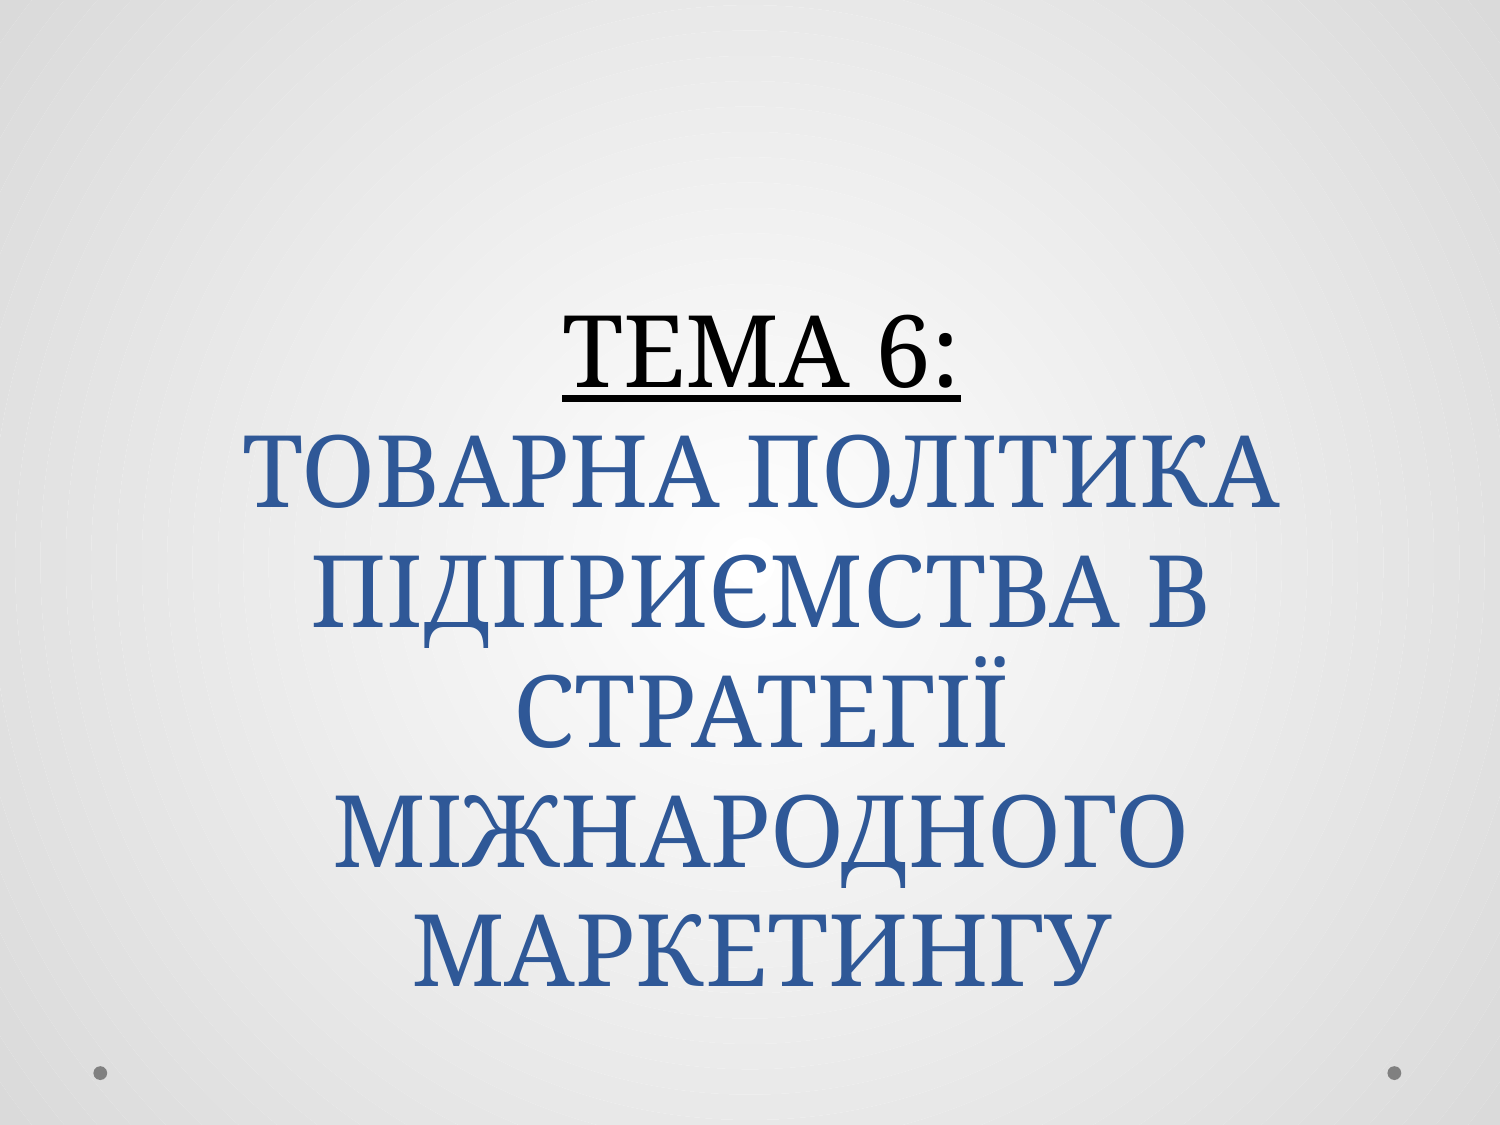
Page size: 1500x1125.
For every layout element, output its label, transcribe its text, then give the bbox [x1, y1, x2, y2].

title ТЕМА 6: ТОВАРНА ПОЛІТИКА ПІДПРИЄМСТВА В СТРАТЕГІЇ МІЖНАРОДНОГО МАРКЕТИНГУ [123, 314, 1399, 1015]
